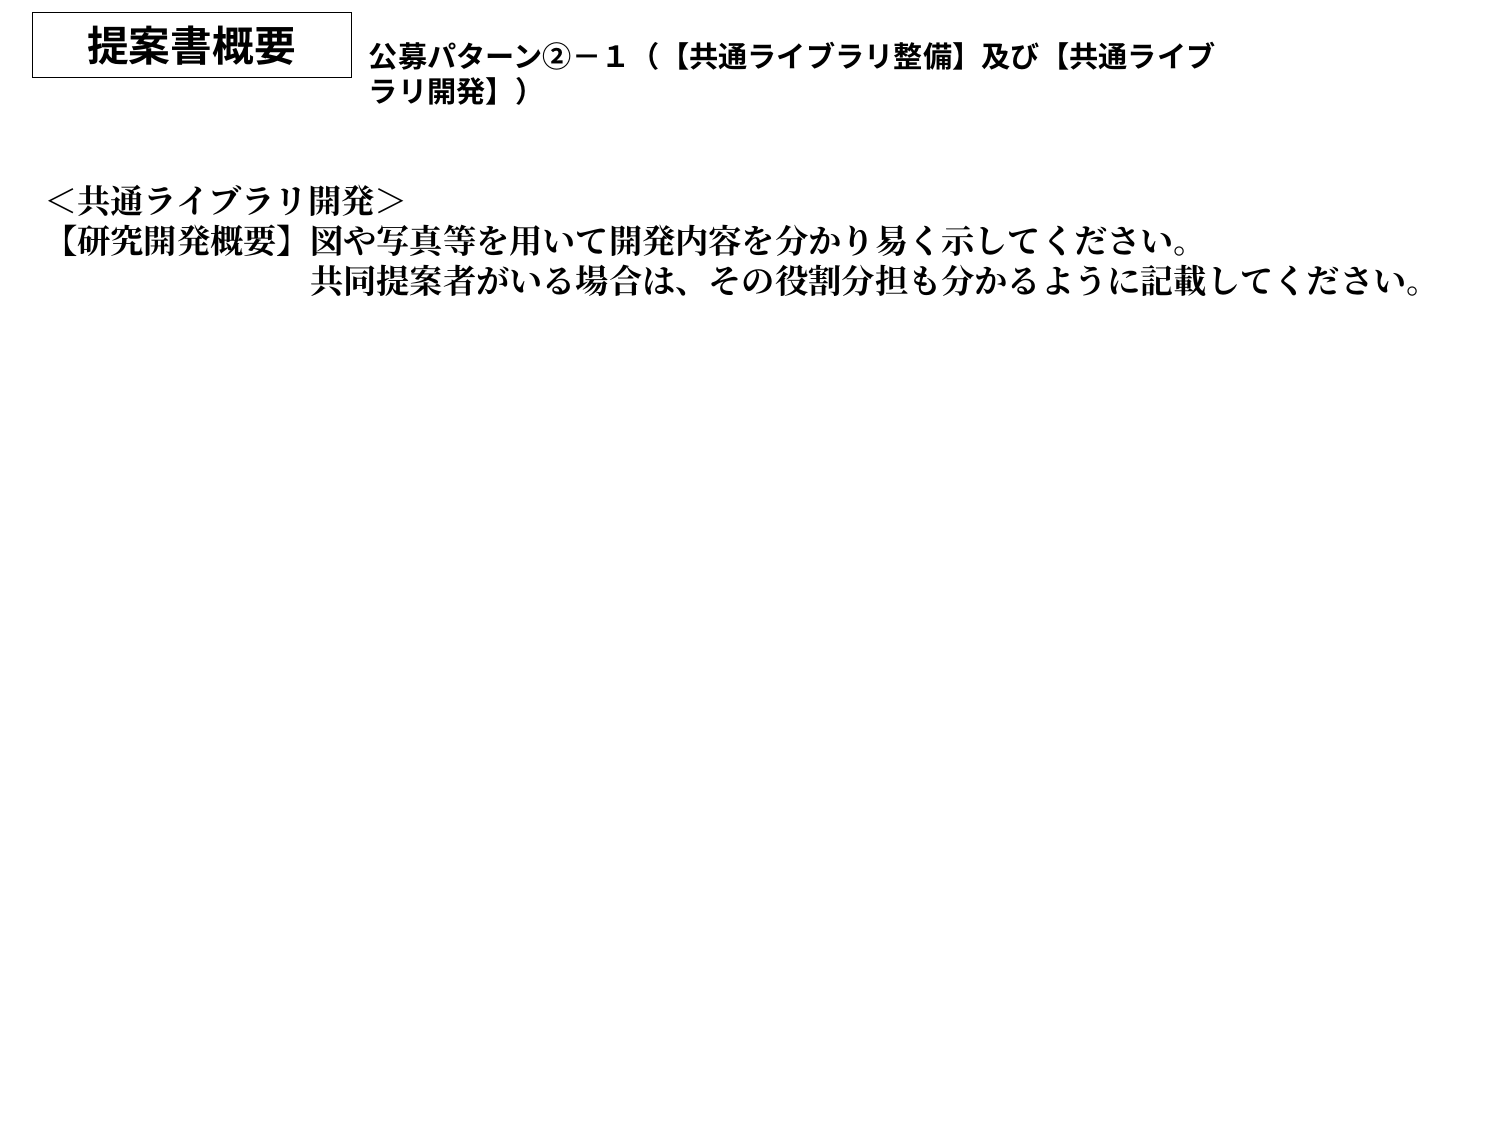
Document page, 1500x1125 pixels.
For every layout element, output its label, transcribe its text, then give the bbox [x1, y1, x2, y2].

text_box ＜共通ライブラリ開発＞ 【研究開発概要】図や写真等を用いて開発内容を分かり易く示してください。 共同提案者がいる場合は、その役割分担も分かるように記載してください。 [29, 172, 1447, 1000]
text_box 提案書概要 [32, 12, 352, 78]
text_box 公募パターン②－１（【共通ライブラリ整備】及び【共通ライブラリ開発】） [354, 30, 1247, 116]
